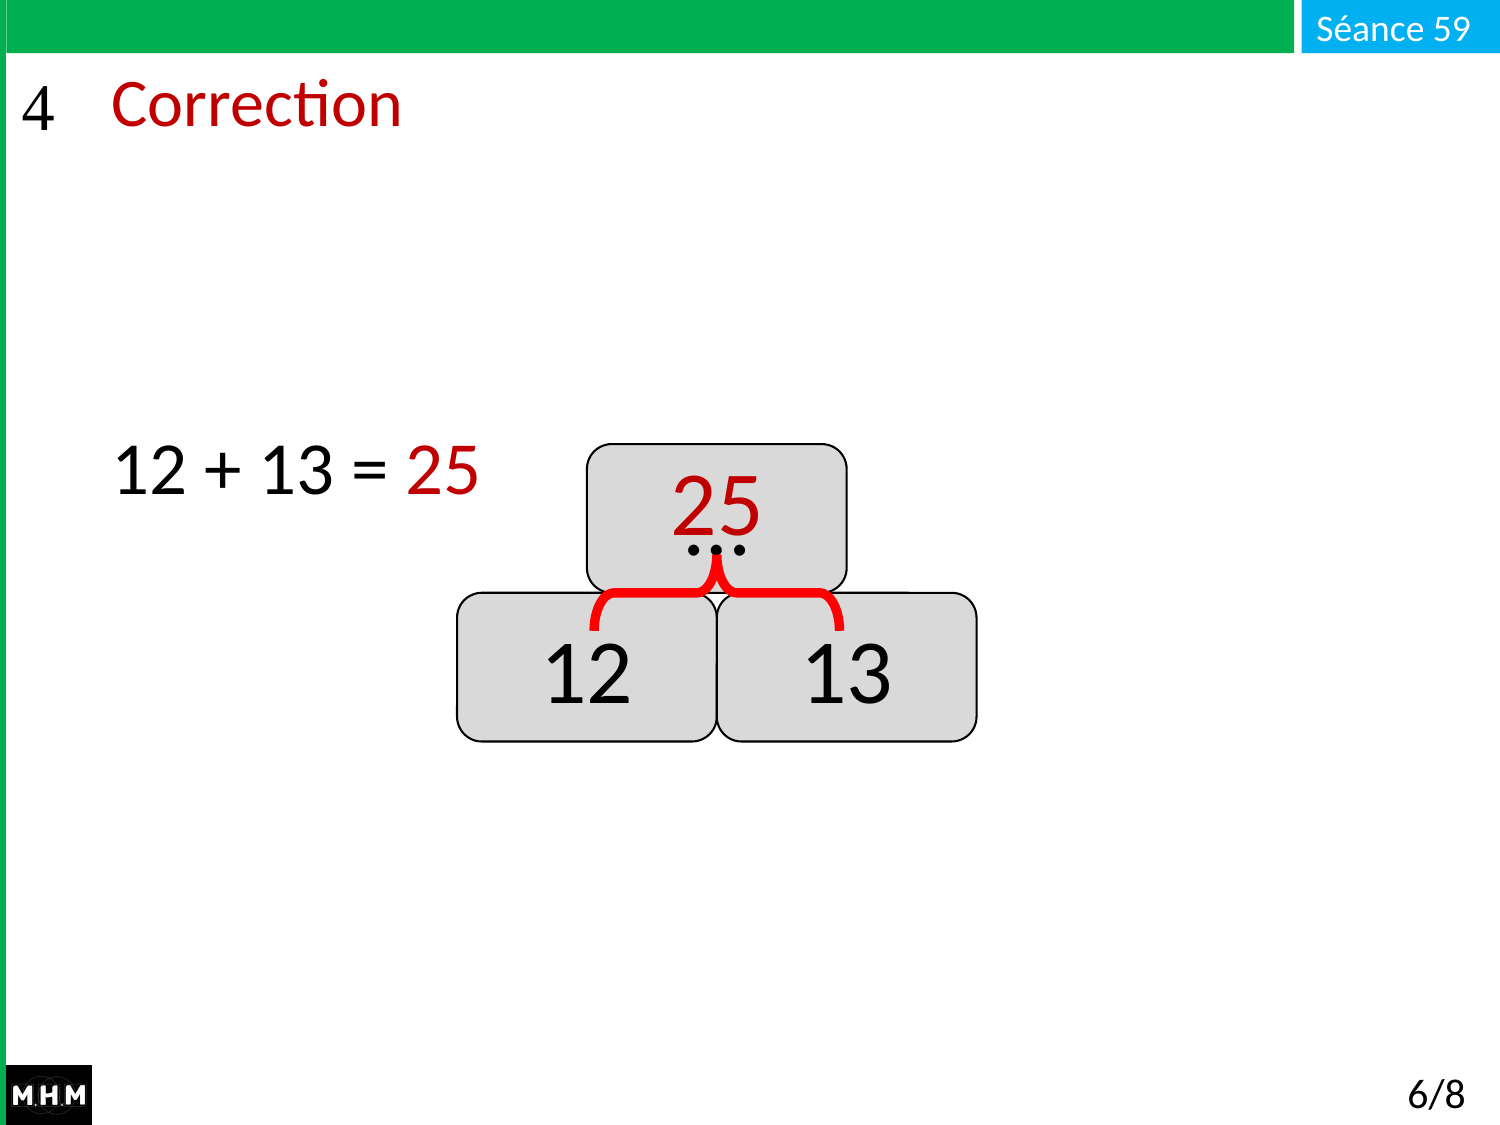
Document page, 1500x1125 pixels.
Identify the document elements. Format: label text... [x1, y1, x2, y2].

title Correction [96, 60, 1391, 150]
text_box … [585, 443, 715, 594]
text_box 12 [455, 591, 717, 743]
text_box 25 [655, 436, 810, 562]
text_box … [718, 443, 848, 594]
text_box [593, 562, 841, 631]
picture [6, 1065, 92, 1125]
list 6/8 [1373, 1064, 1500, 1125]
text_box 13 [715, 591, 978, 743]
text_box 12 + 13 = 25 [96, 412, 506, 518]
